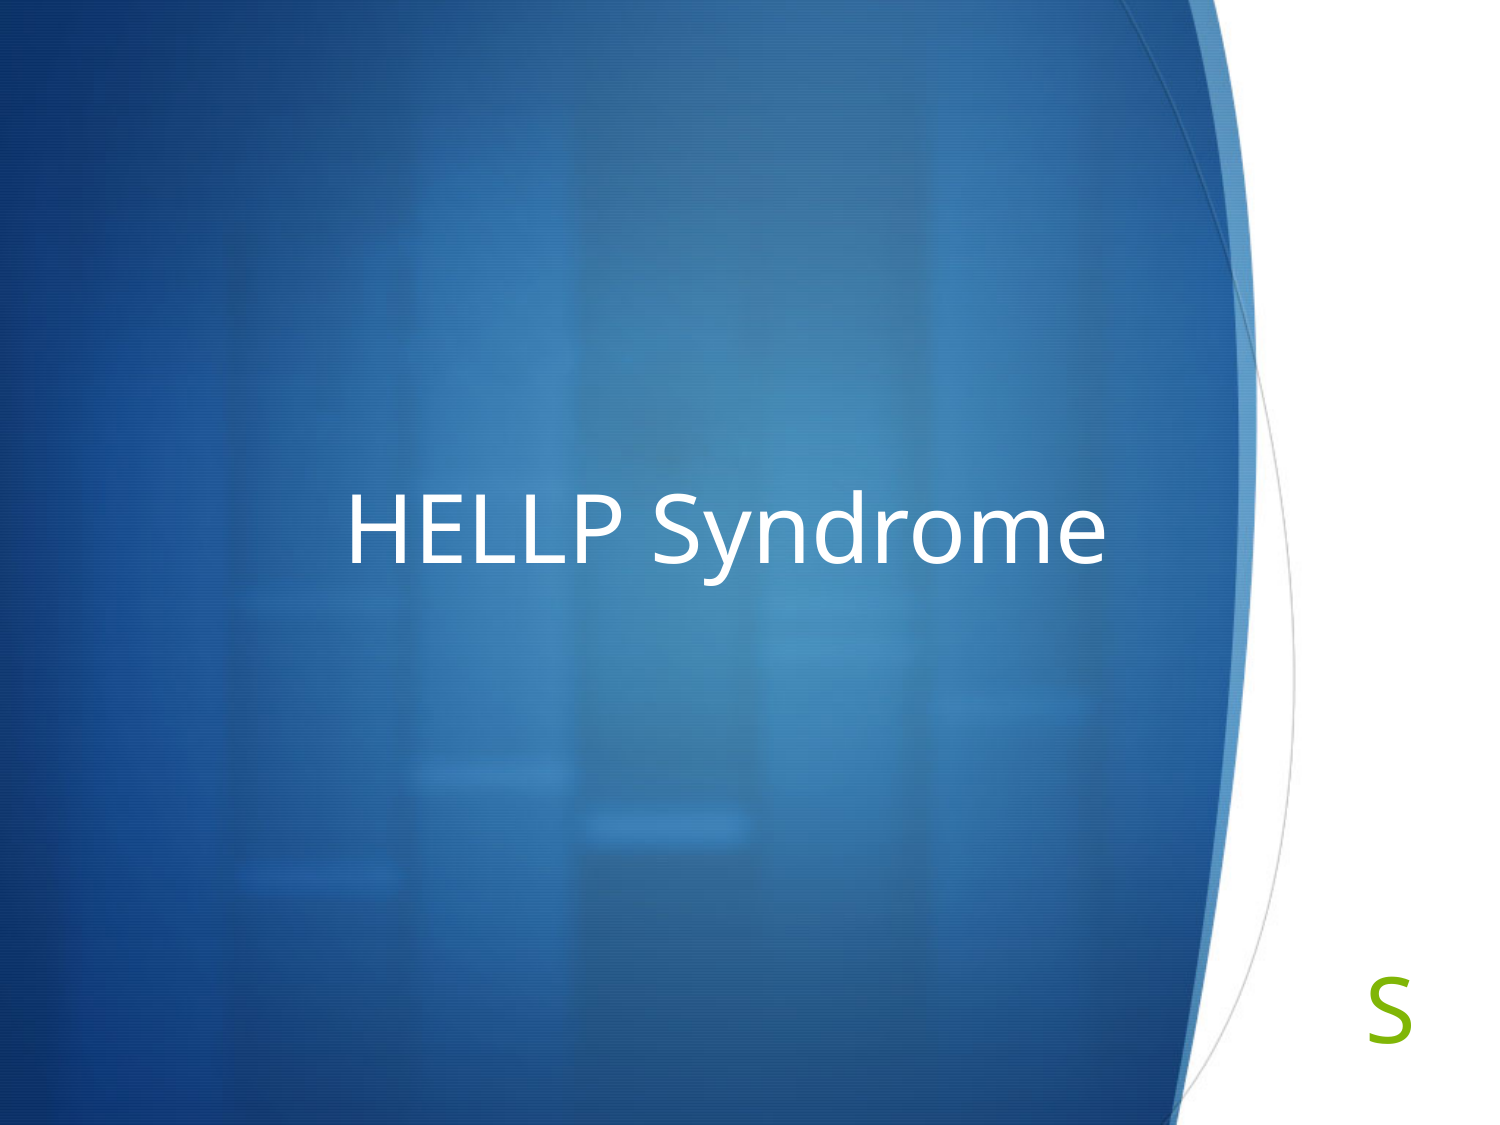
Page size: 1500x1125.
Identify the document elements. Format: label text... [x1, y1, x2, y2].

picture [0, 0, 1500, 1125]
title HELLP Syndrome [75, 366, 1125, 591]
